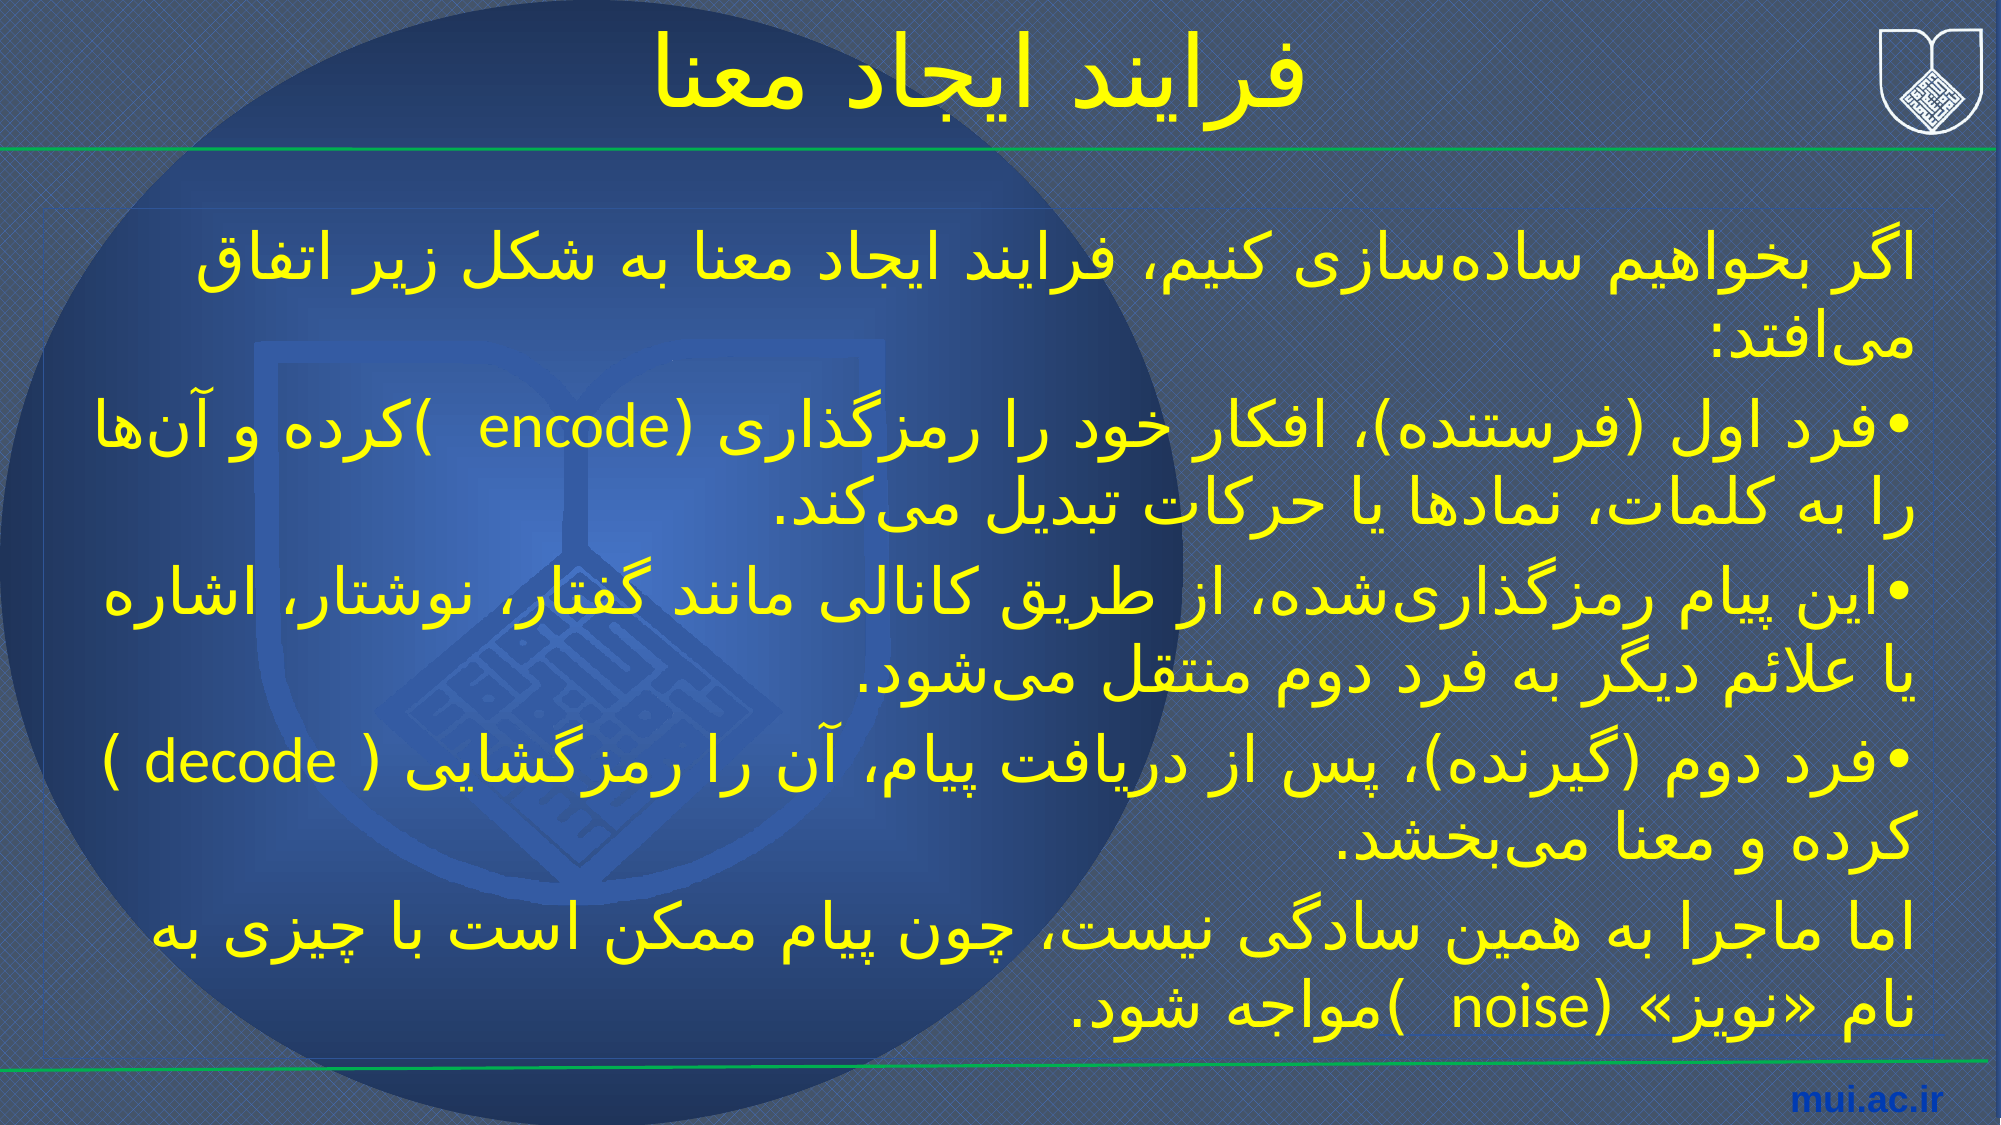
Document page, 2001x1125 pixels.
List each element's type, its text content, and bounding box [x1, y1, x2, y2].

picture [1874, 0, 1988, 138]
list اگر بخواهیم ساده‌سازی کنیم، فرایند ایجاد معنا به شکل زیر اتفاق می‌افتد: • فرد اول (فرستنده)، افکار خود را رمزگذاری (encode )کرده و آن‌ها را به کلمات، نمادها یا حرکات تبدیل می‌کند. • این پیام رمزگذاری‌شده، از طریق کانالی مانند گفتار، نوشتار، اشاره یا علائم دیگر به فرد دوم منتقل می‌شود. • فرد دوم (گیرنده)، پس از دریافت پیام، آن را رمزگشایی ( decode ) کرده و معنا می‌بخشد. اما ماجرا به همین سادگی نیست، چون پیام ممکن است با چیزی به نام «نویز» (noise )مواجه شود. [43, 208, 1934, 1059]
text_box فرایند ایجاد معنا [456, 0, 1473, 117]
